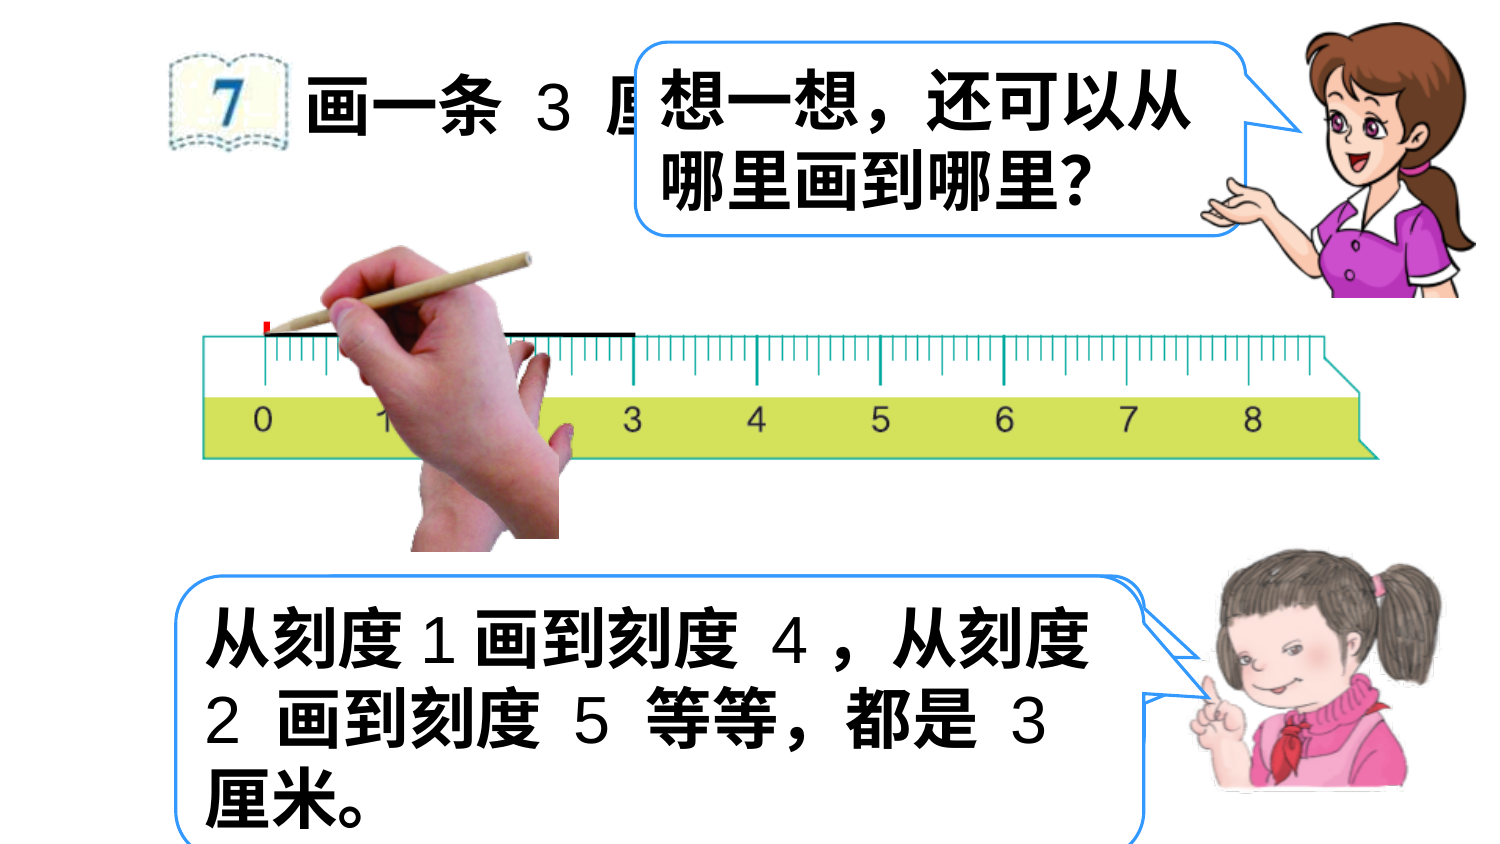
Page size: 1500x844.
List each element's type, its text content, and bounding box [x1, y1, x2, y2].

text_box 想一想，还可以从哪里画到哪里？ [635, 42, 1195, 236]
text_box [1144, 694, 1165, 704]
picture [1177, 485, 1452, 818]
text_box 从尺的刻度0 开始画起，画到刻度3 的地方停止。 [1107, 576, 1172, 654]
text_box 画一条 3 厘米长的线段。 [320, 56, 640, 152]
picture [147, 37, 315, 161]
text_box 从刻度1画到刻度 4，从刻度 2 画到刻度 5 等等，都是 3 厘米。 [175, 575, 1172, 844]
picture [197, 219, 1392, 553]
picture [1200, 22, 1476, 299]
